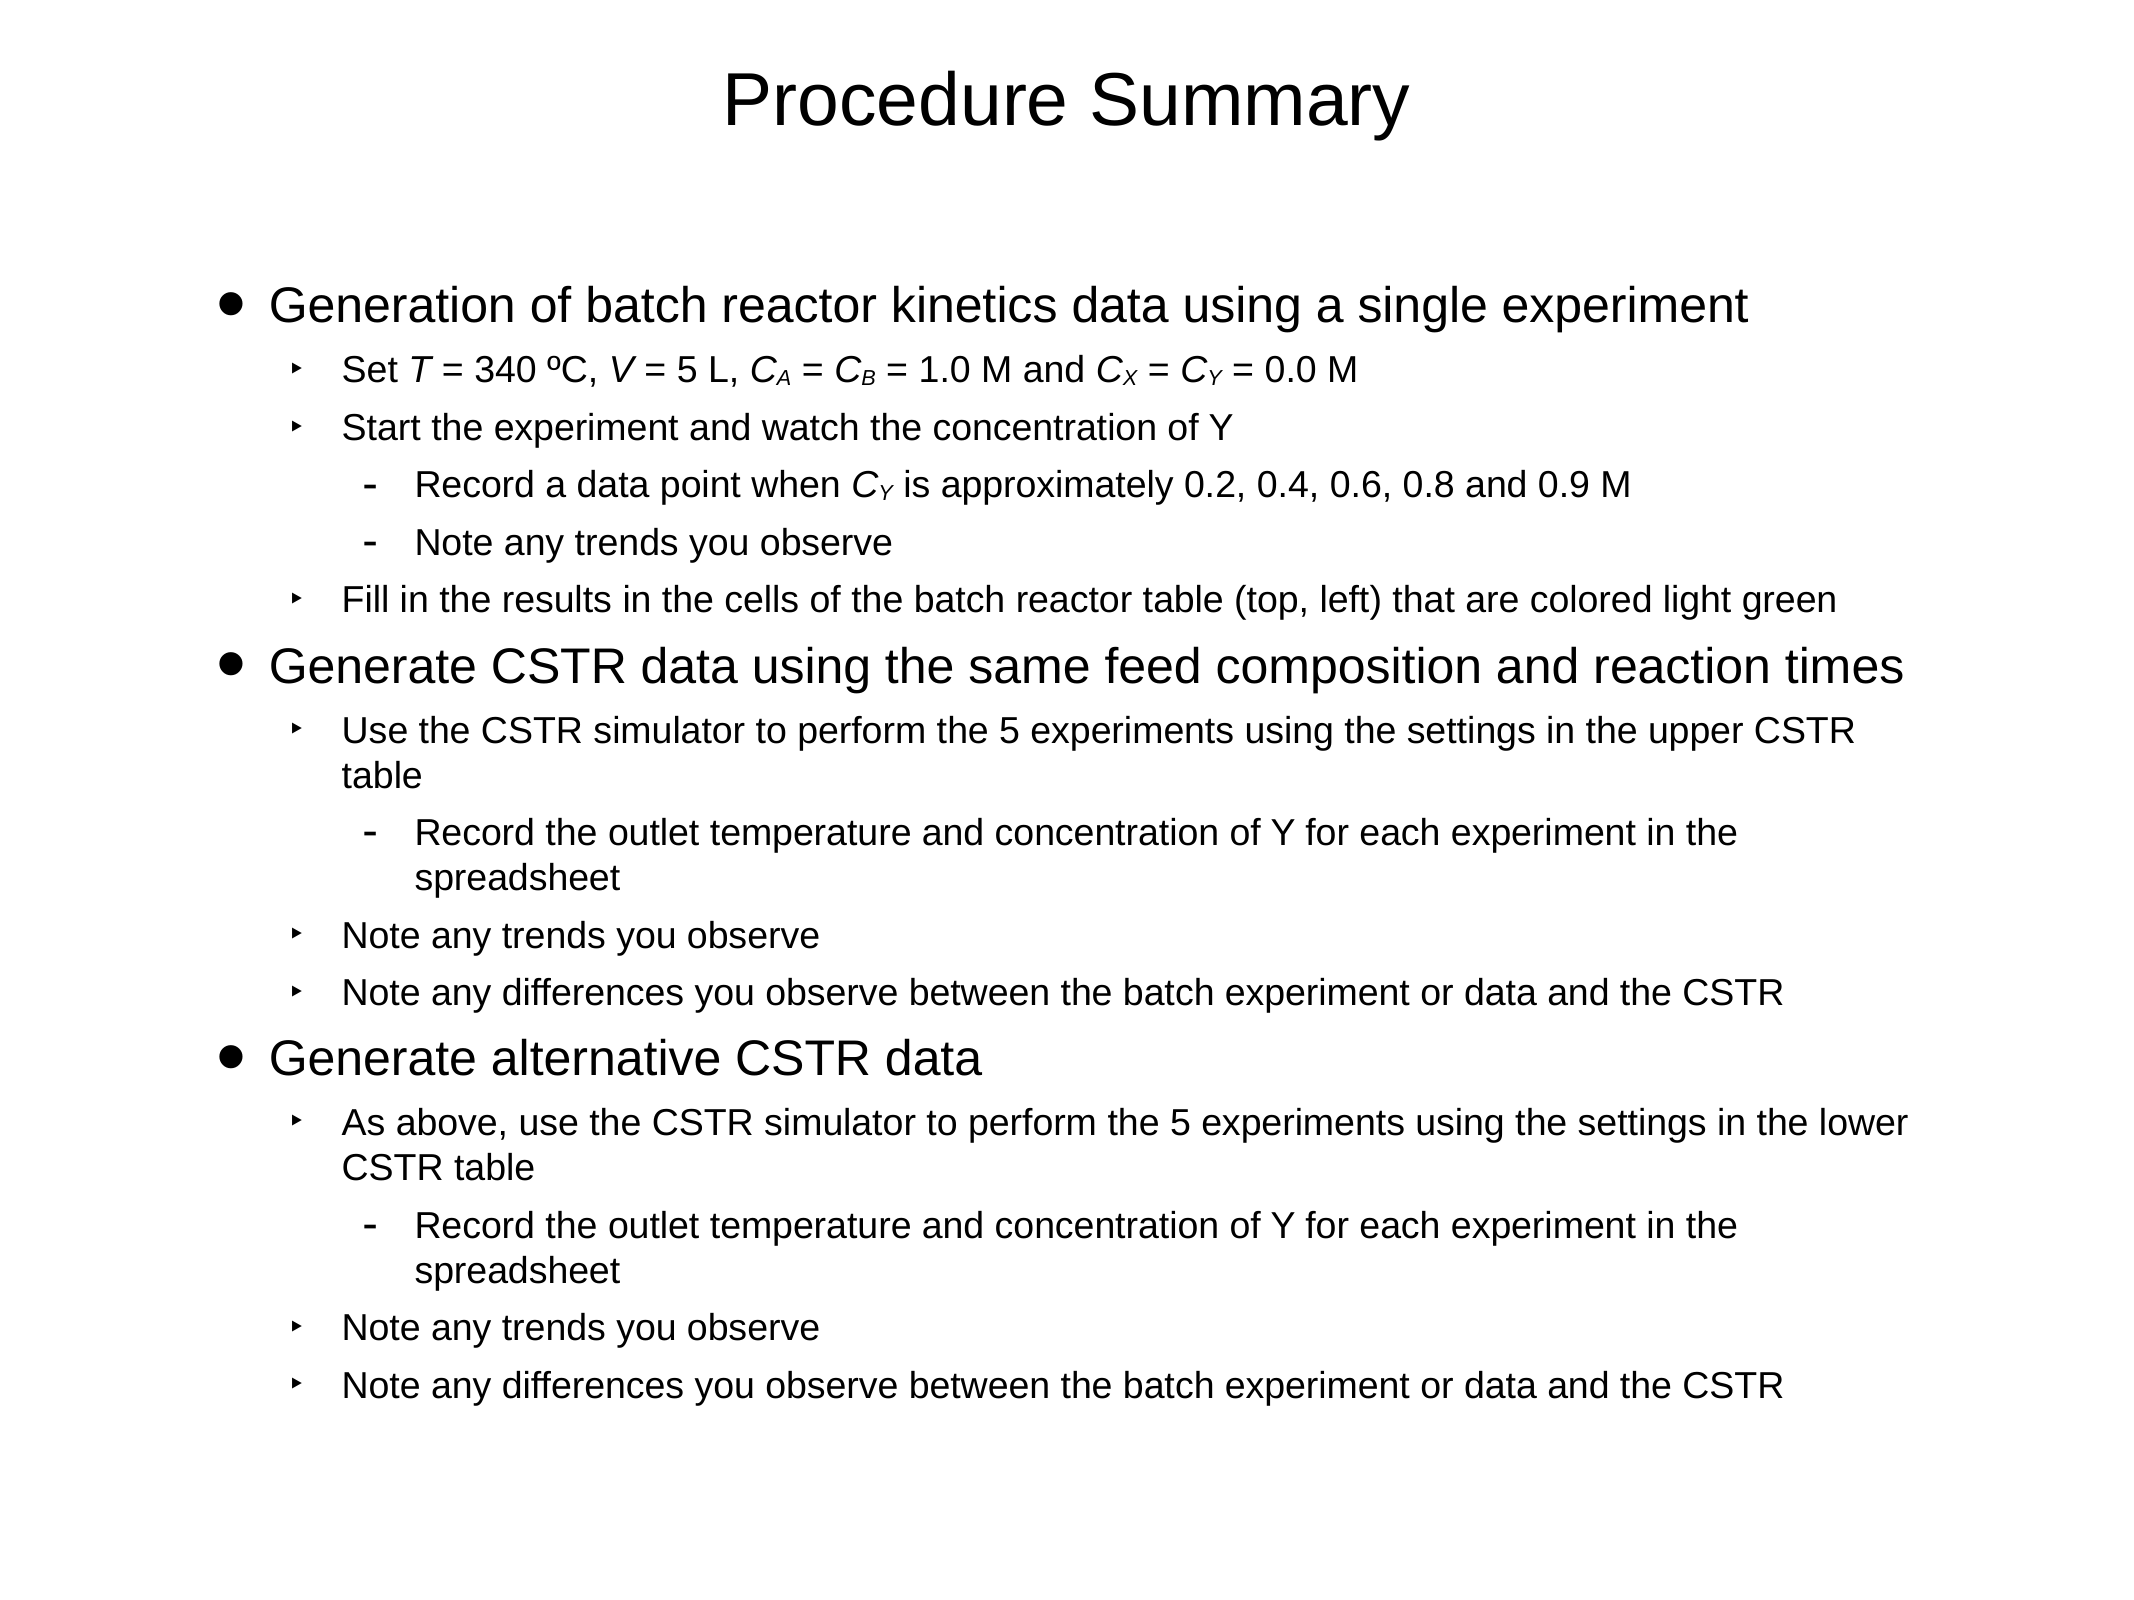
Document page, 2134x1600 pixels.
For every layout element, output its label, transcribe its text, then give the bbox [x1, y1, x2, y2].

list Generation of batch reactor kinetics data using a single experiment Set T = 340 ºC, V = 5 L, CA = CB = 1.0 M and CX = CY = 0.0 M Start the experiment and watch the concentration of Y Record a data point when CY is approximately 0.2, 0.4, 0.6, 0.8 and 0.9 M Note any trends you observe Fill in the results in the cells of the batch reactor table (top, left) that are colored light green Generate CSTR data using the same feed composition and reaction times Use the CSTR simulator to perform the 5 experiments using the settings in the upper CSTR table Record the outlet temperature and concentration of Y for each experiment in the spreadsheet Note any trends you observe Note any differences you observe between the batch experiment or data and the CSTR Generate alternative CSTR data As above, use the CSTR simulator to perform the 5 experiments using the settings in the lower CSTR table Record the outlet temperature and concentration of Y for each experiment in the spreadsheet Note any trends you observe Note any differences you observe between the batch experiment or data and the CSTR [208, 264, 1925, 1463]
title Procedure Summary [208, 41, 1925, 250]
